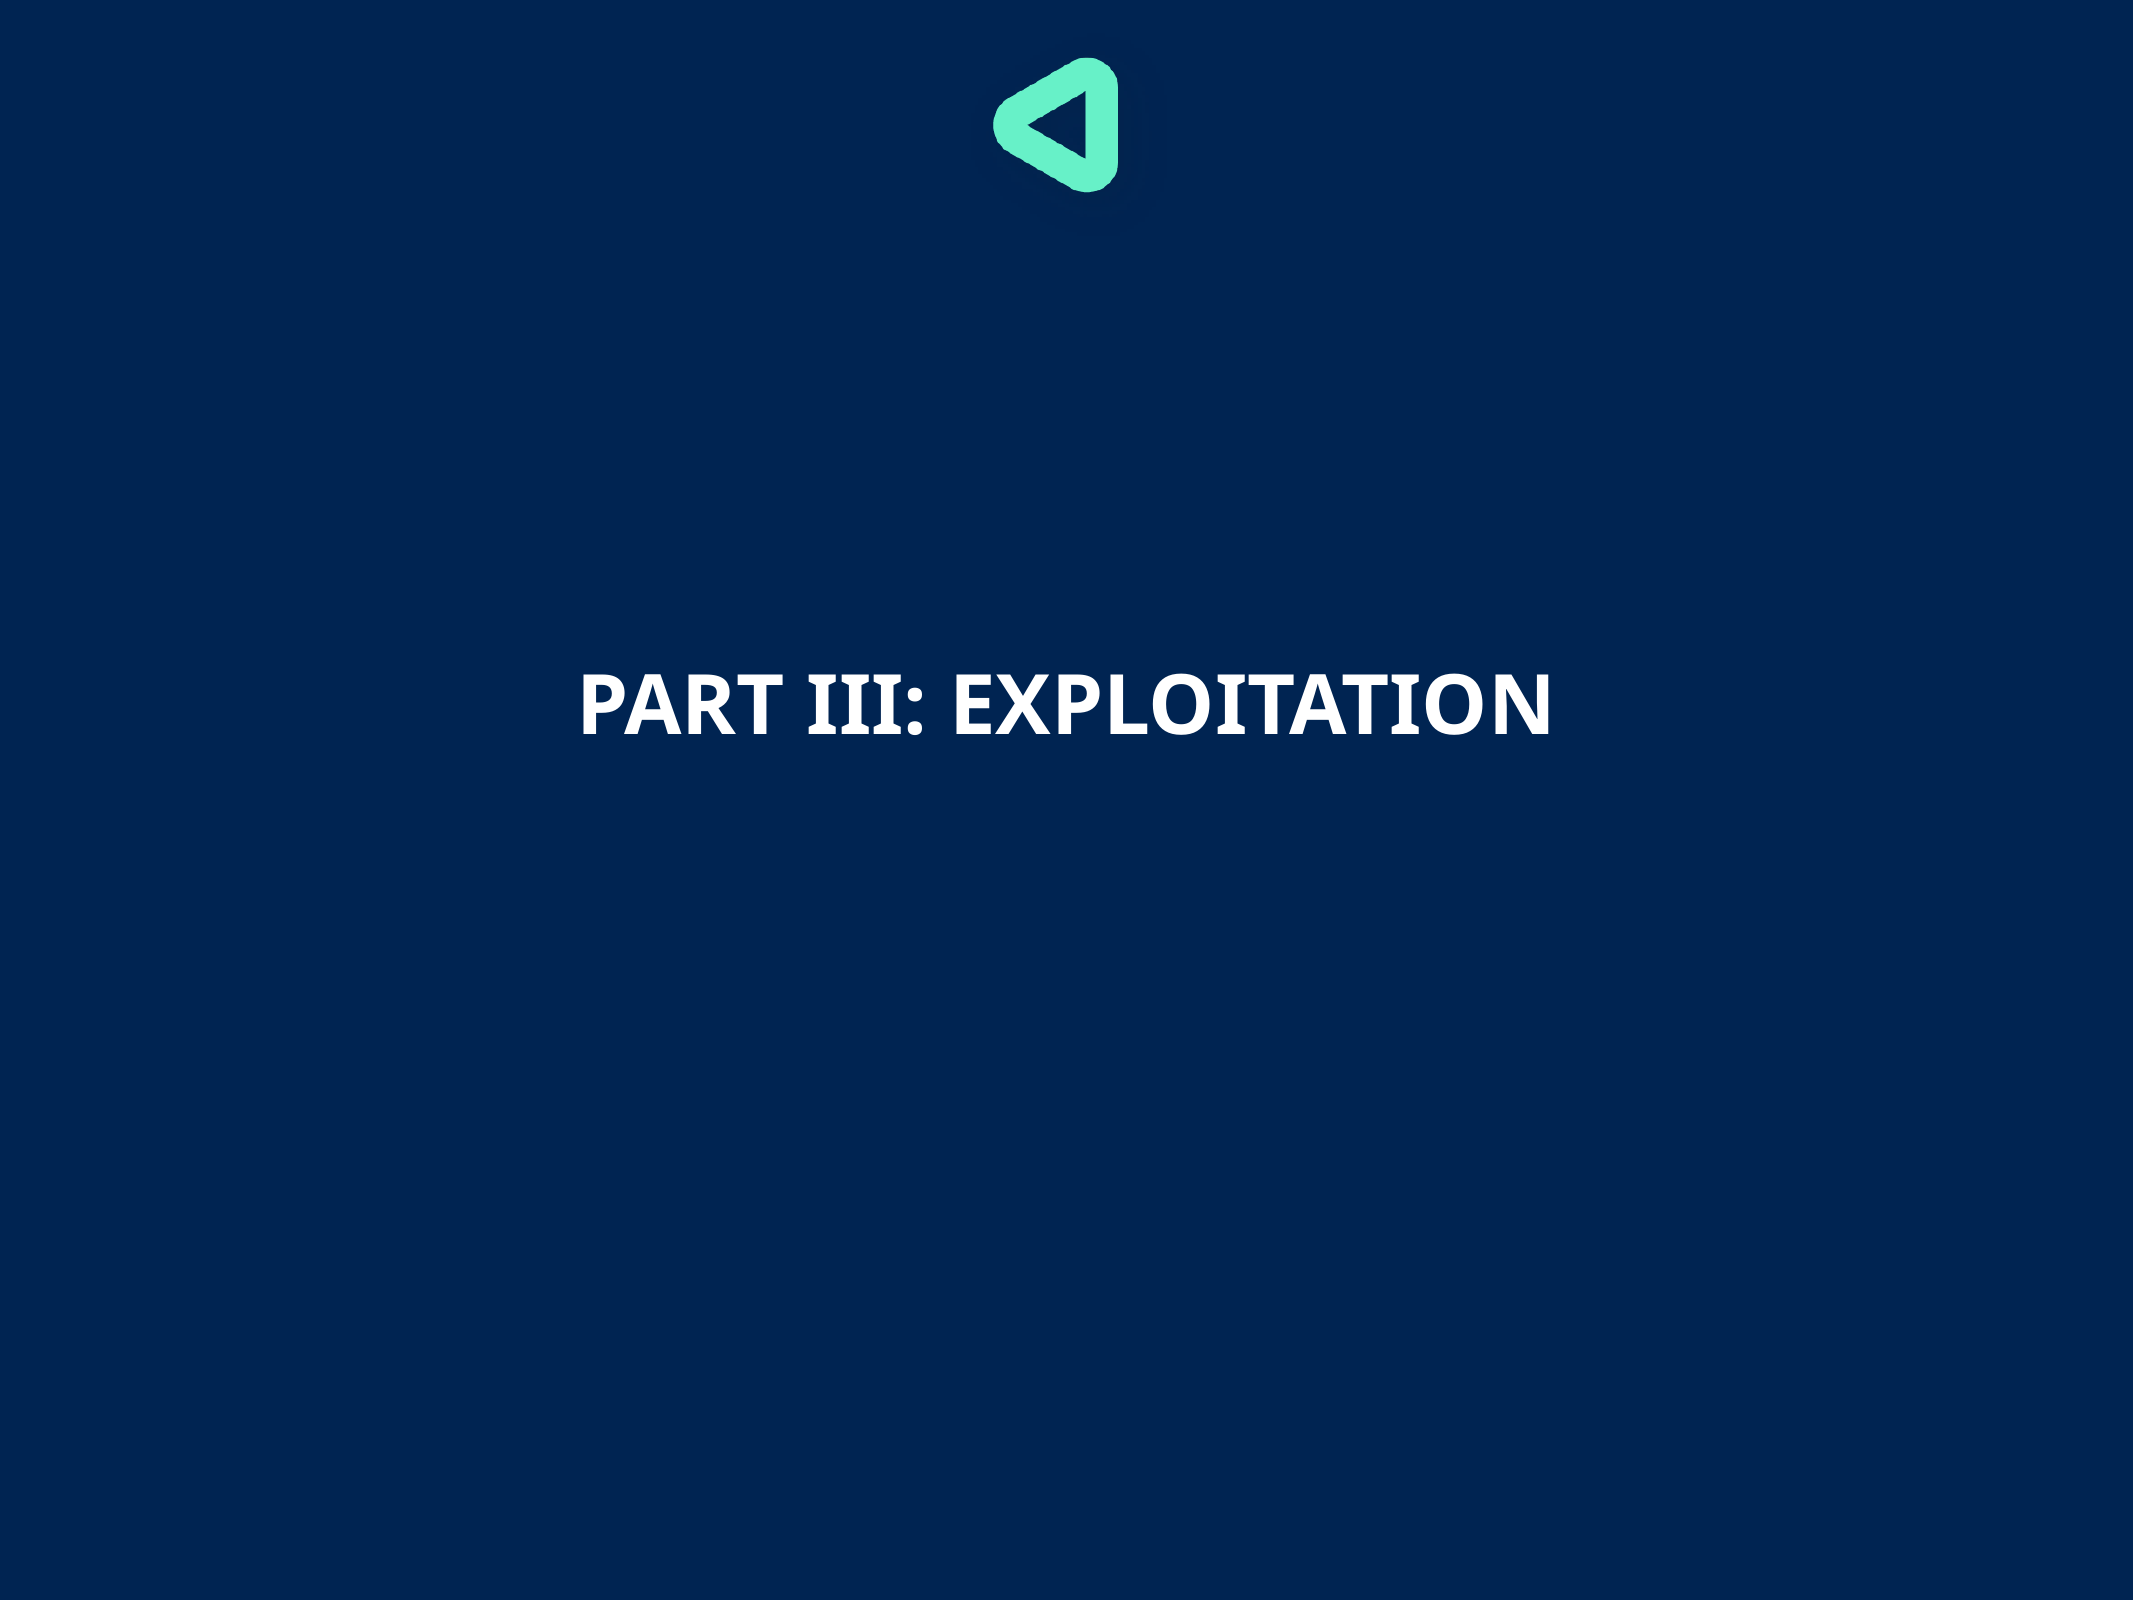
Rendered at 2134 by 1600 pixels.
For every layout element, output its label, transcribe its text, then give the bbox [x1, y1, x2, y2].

title PART III: EXPLOITATION [207, 532, 1926, 752]
picture [948, 11, 1185, 258]
